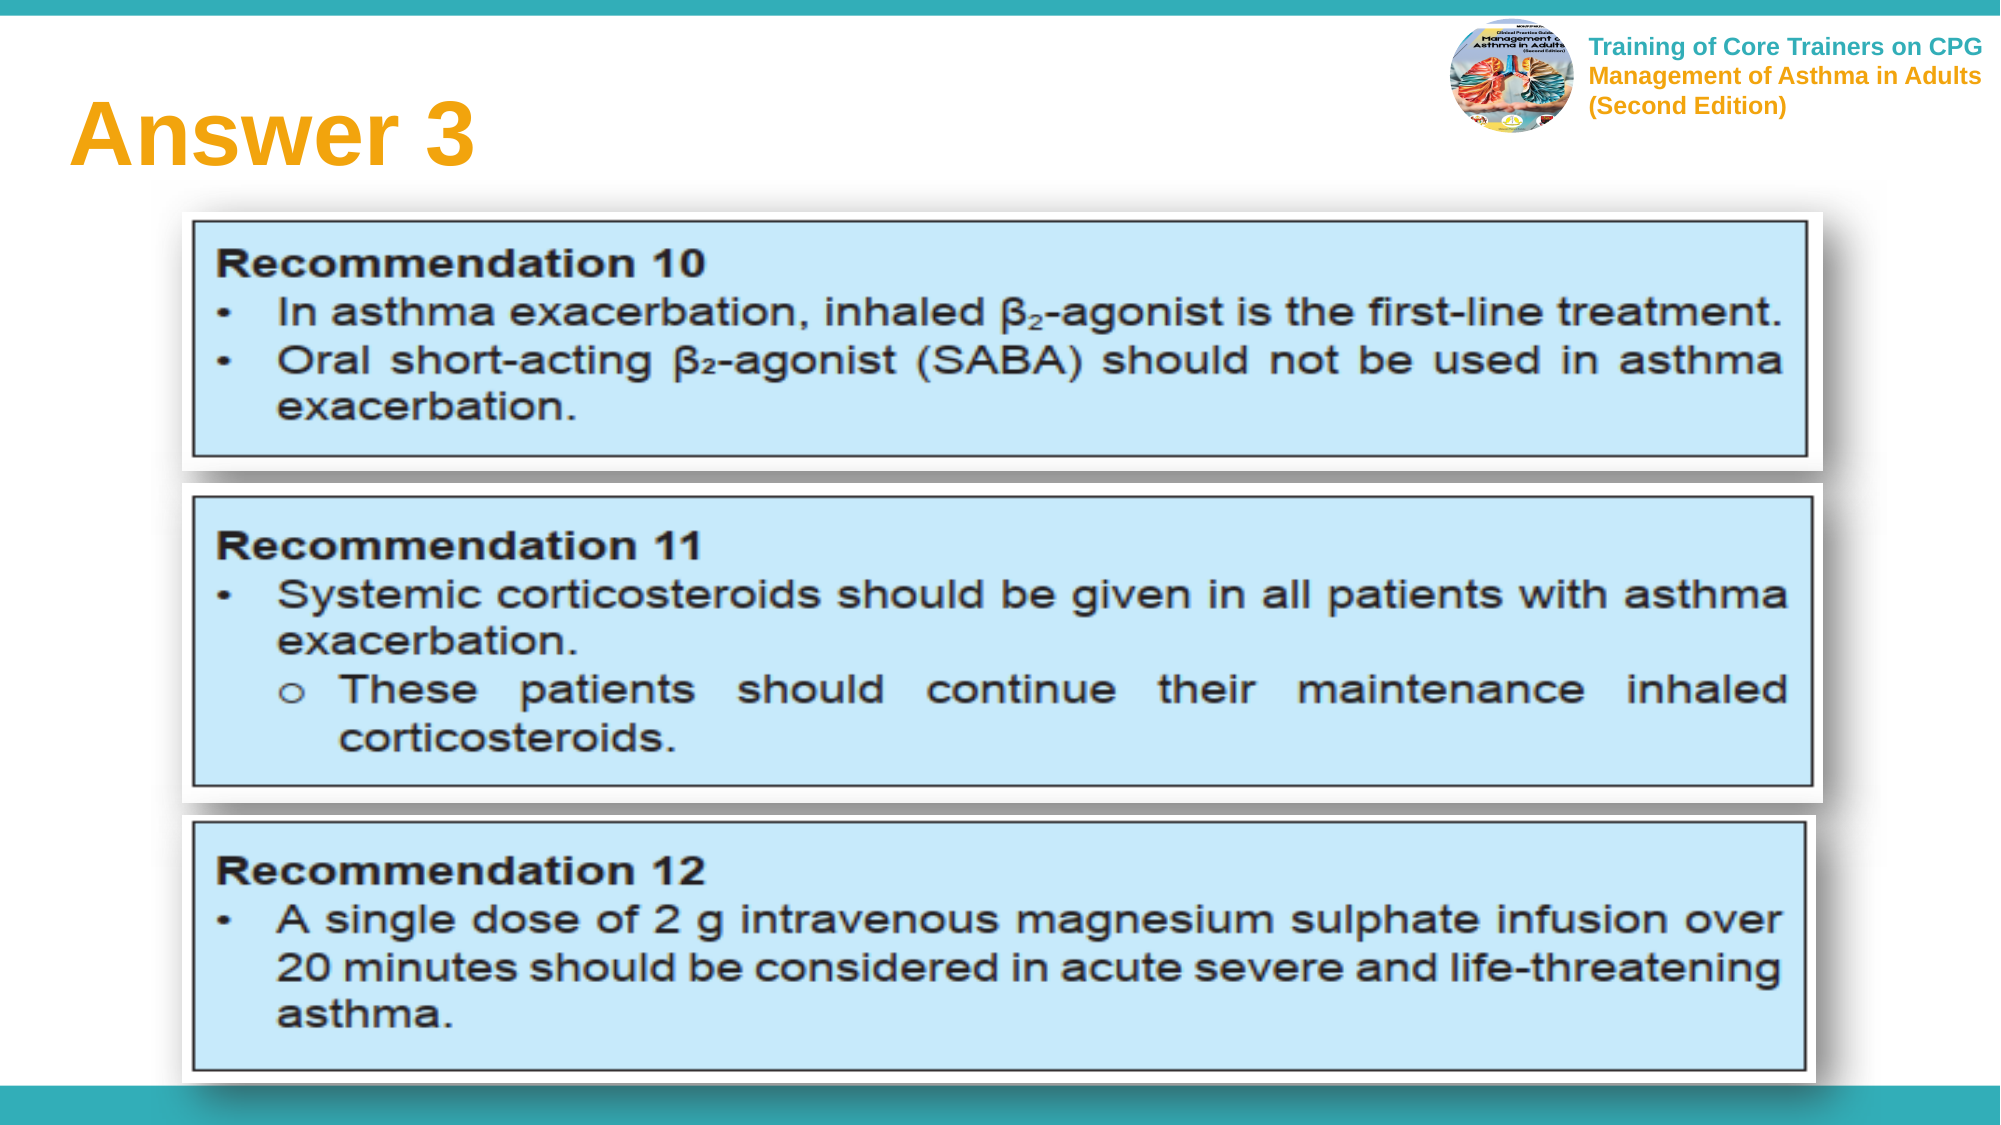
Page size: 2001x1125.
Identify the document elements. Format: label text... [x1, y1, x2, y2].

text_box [1449, 18, 2000, 133]
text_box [182, 212, 1823, 1083]
list Answer 3 [3, 65, 2000, 192]
